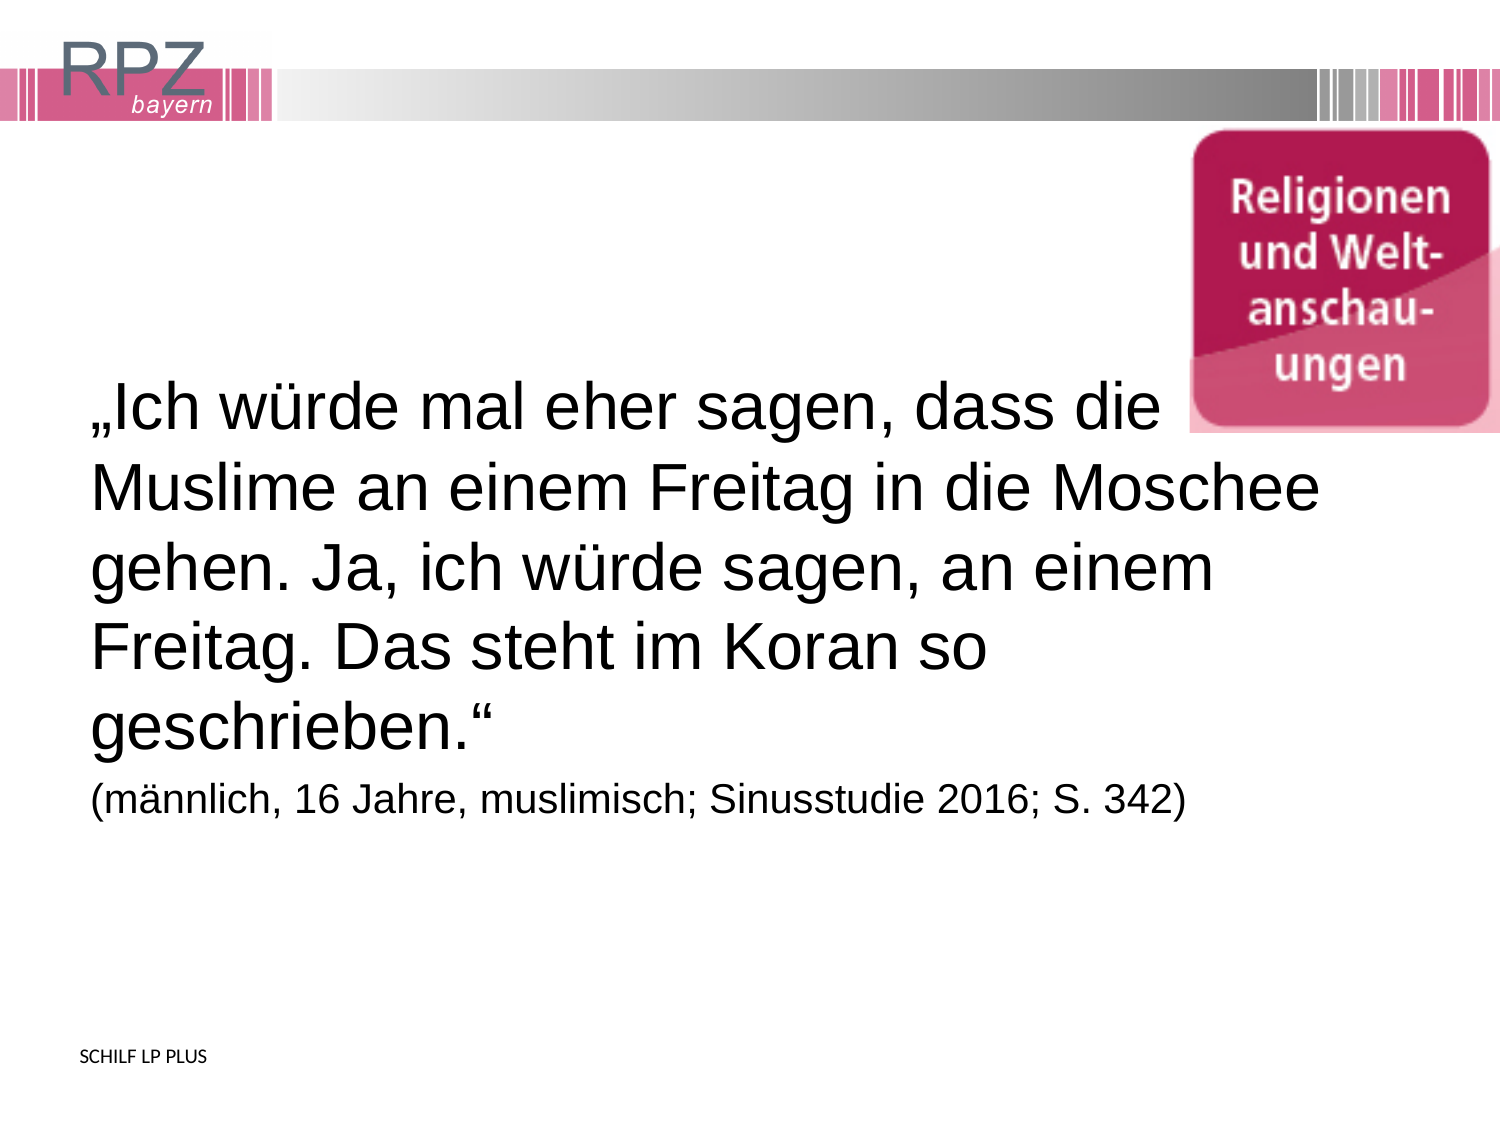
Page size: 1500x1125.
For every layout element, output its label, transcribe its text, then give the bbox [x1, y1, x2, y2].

picture [1380, 69, 1439, 121]
picture [0, 31, 272, 121]
picture [1189, 125, 1500, 433]
list „Ich würde mal eher sagen, dass die Muslime an einem Freitag in die Moschee gehen. Ja, ich würde sagen, an einem Freitag. Das steht im Koran so geschrieben.“ (männlich, 16 Jahre, muslimisch; Sinusstudie 2016; S. 342) [75, 262, 1425, 1005]
picture [1443, 69, 1500, 121]
picture [1319, 69, 1379, 121]
